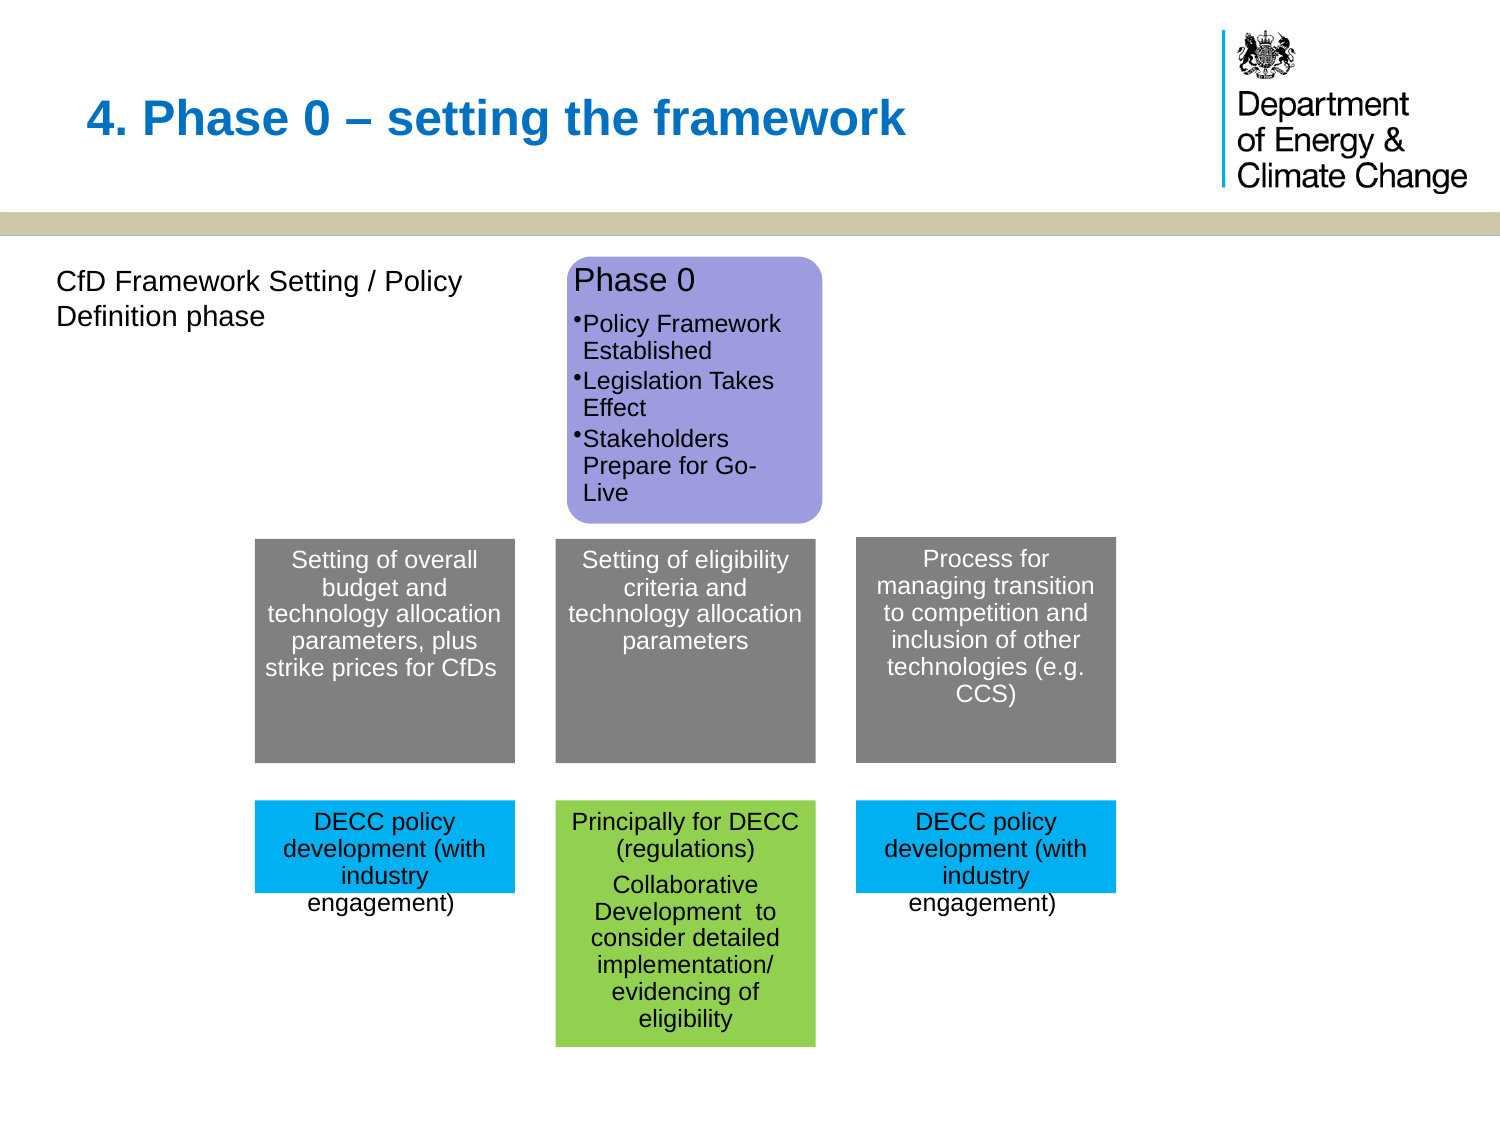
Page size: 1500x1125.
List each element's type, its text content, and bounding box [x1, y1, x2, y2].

text_box 4. Phase 0 – setting the framework [71, 78, 958, 161]
text_box Principally for DECC (regulations) Collaborative Development to consider detailed implementation/ evidencing of eligibility [555, 800, 816, 1047]
text_box CfD Framework Setting / Policy Definition phase [41, 255, 479, 340]
picture [1222, 30, 1467, 194]
text_box Setting of eligibility criteria and technology allocation parameters [555, 538, 816, 764]
text_box DECC policy development (with industry engagement) [856, 800, 1117, 894]
text_box Process for managing transition to competition and inclusion of other technologies (e.g. CCS) [856, 537, 1117, 763]
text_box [564, 254, 825, 527]
text_box DECC policy development (with industry engagement) [254, 800, 515, 894]
text_box Setting of overall budget and technology allocation parameters, plus strike prices for CfDs [254, 538, 515, 764]
picture [0, 208, 1500, 236]
